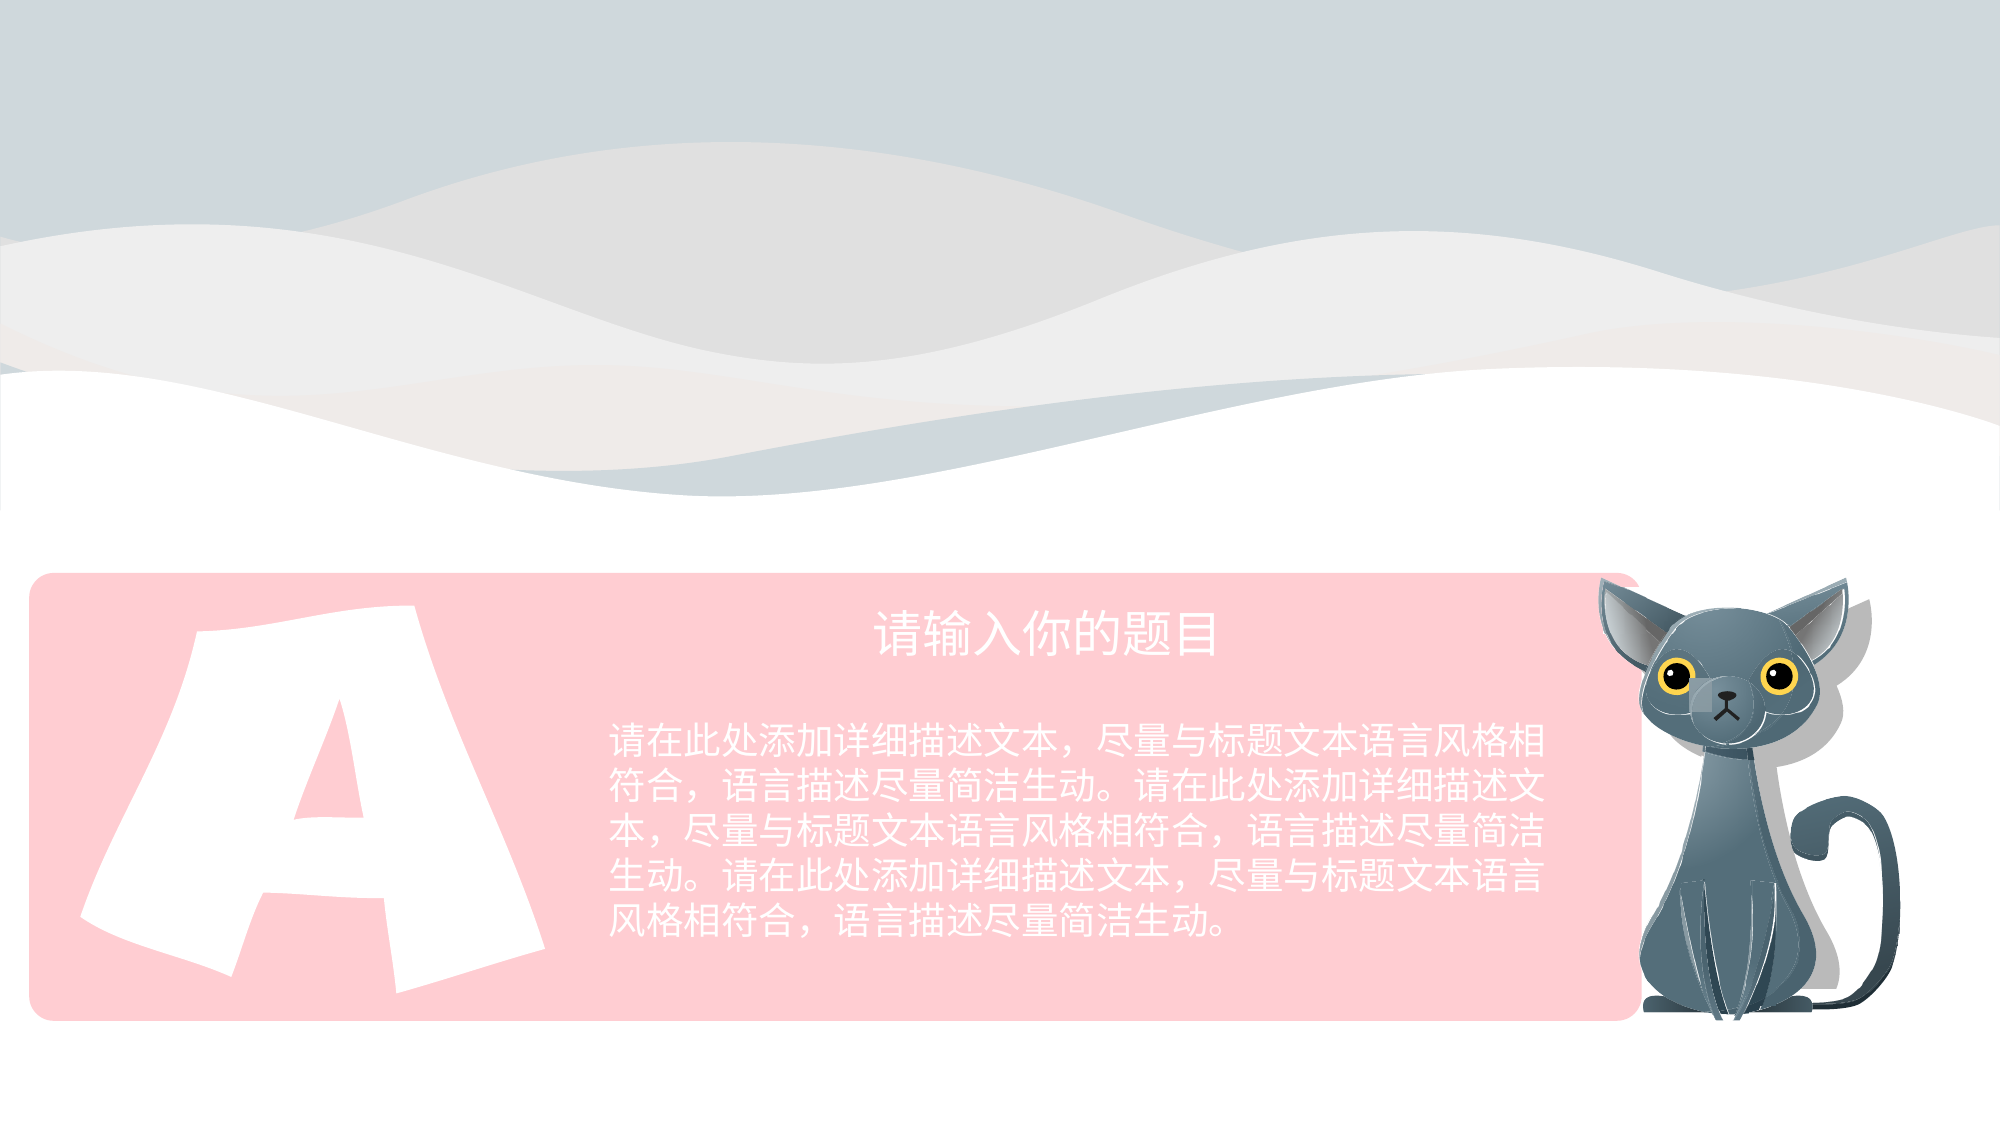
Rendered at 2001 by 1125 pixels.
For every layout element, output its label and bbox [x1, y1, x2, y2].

picture [1597, 577, 1901, 1021]
text_box [0, 0, 2000, 1125]
